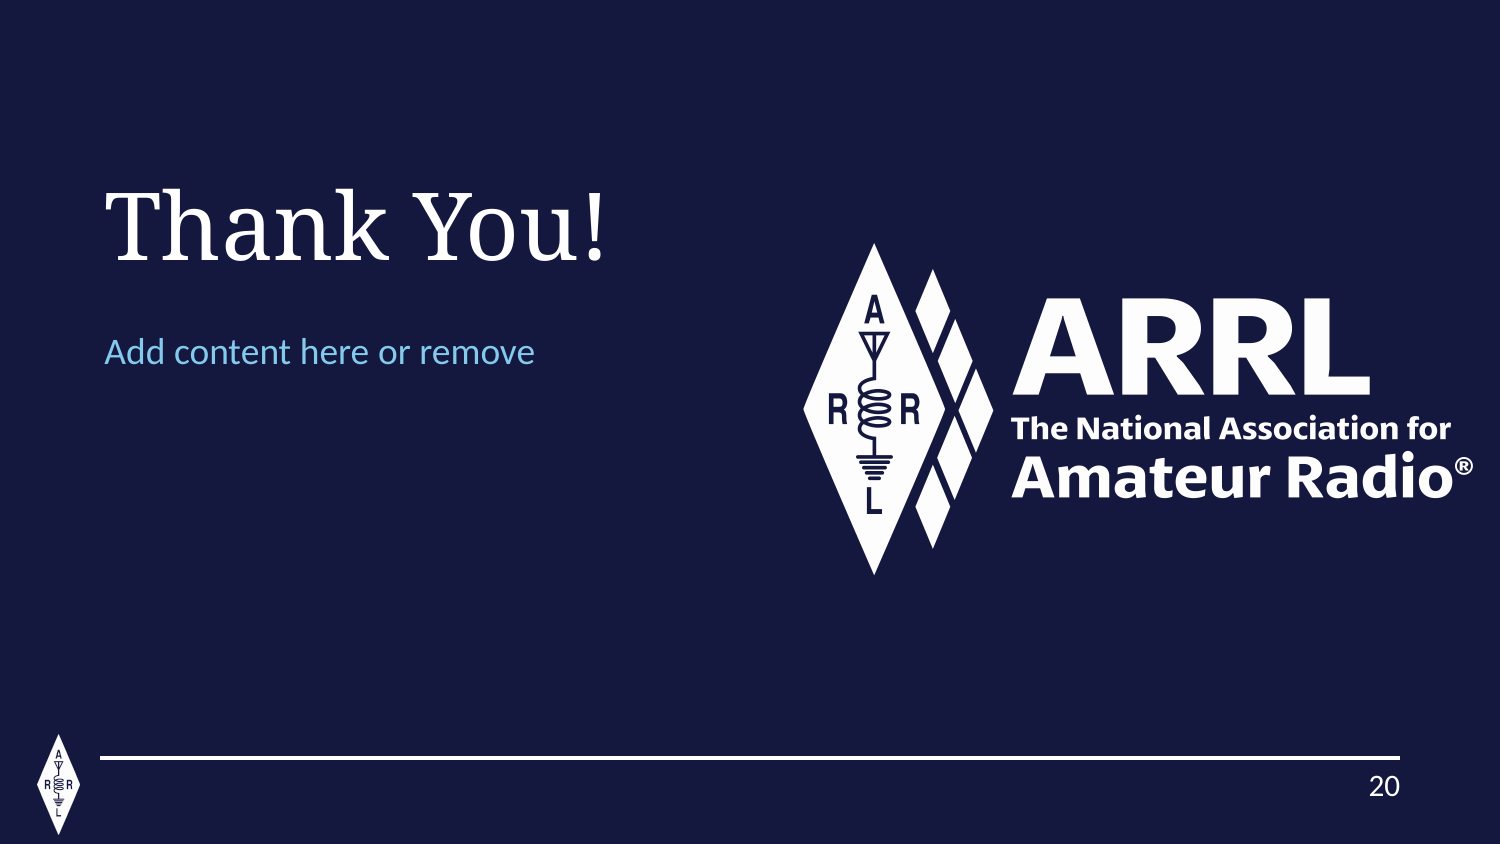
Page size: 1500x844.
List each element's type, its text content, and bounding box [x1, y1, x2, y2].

subtitle Add content here or remove [104, 325, 644, 558]
title Thank You! [104, 135, 621, 287]
picture [801, 239, 1478, 580]
picture [37, 734, 80, 835]
slide_number 20 [1302, 761, 1400, 807]
